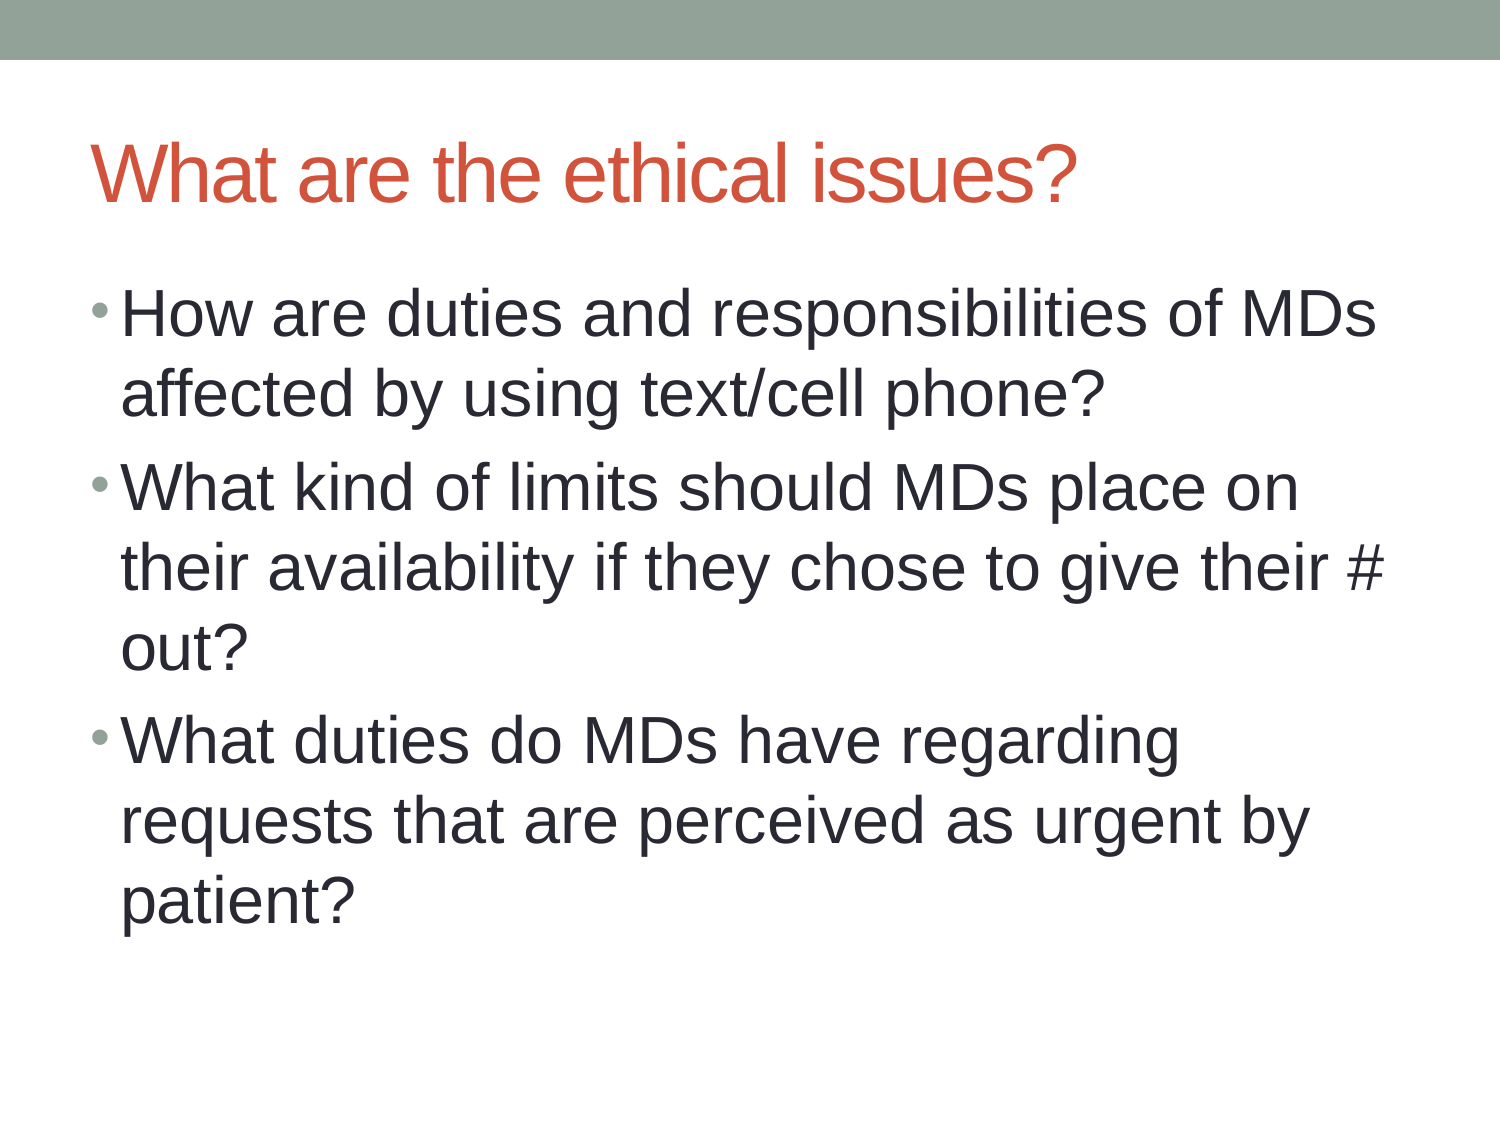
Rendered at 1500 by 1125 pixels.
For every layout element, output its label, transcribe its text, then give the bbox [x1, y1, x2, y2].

list How are duties and responsibilities of MDs affected by using text/cell phone? What kind of limits should MDs place on their availability if they chose to give their # out? What duties do MDs have regarding requests that are perceived as urgent by patient? [75, 262, 1425, 1063]
title What are the ethical issues? [75, 87, 1425, 250]
